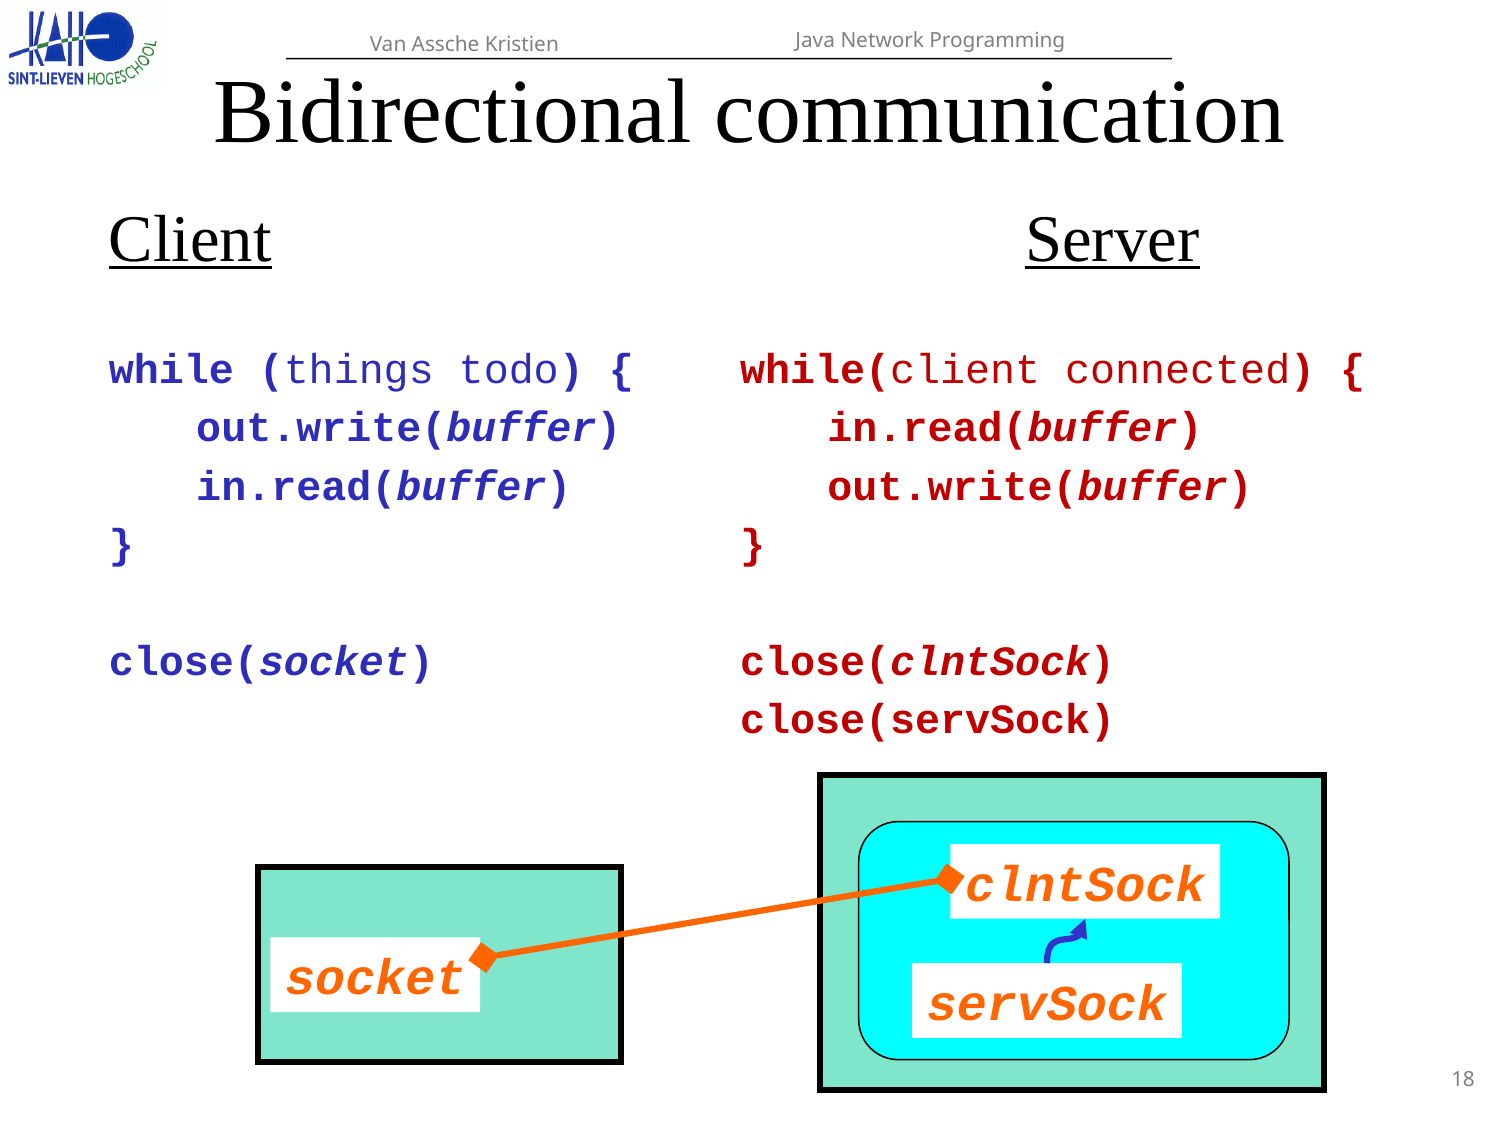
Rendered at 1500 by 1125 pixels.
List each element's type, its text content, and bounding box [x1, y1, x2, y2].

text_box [257, 773, 1325, 1092]
list Server while(client connected) { in.read(buffer) out.write(buffer) } close(clntSock) close(servSock) [724, 187, 1500, 776]
list Client while (things todo) { out.write(buffer) in.read(buffer) } close(socket) [93, 187, 724, 746]
picture [0, 0, 164, 91]
title Bidirectional communication [112, 11, 1388, 187]
